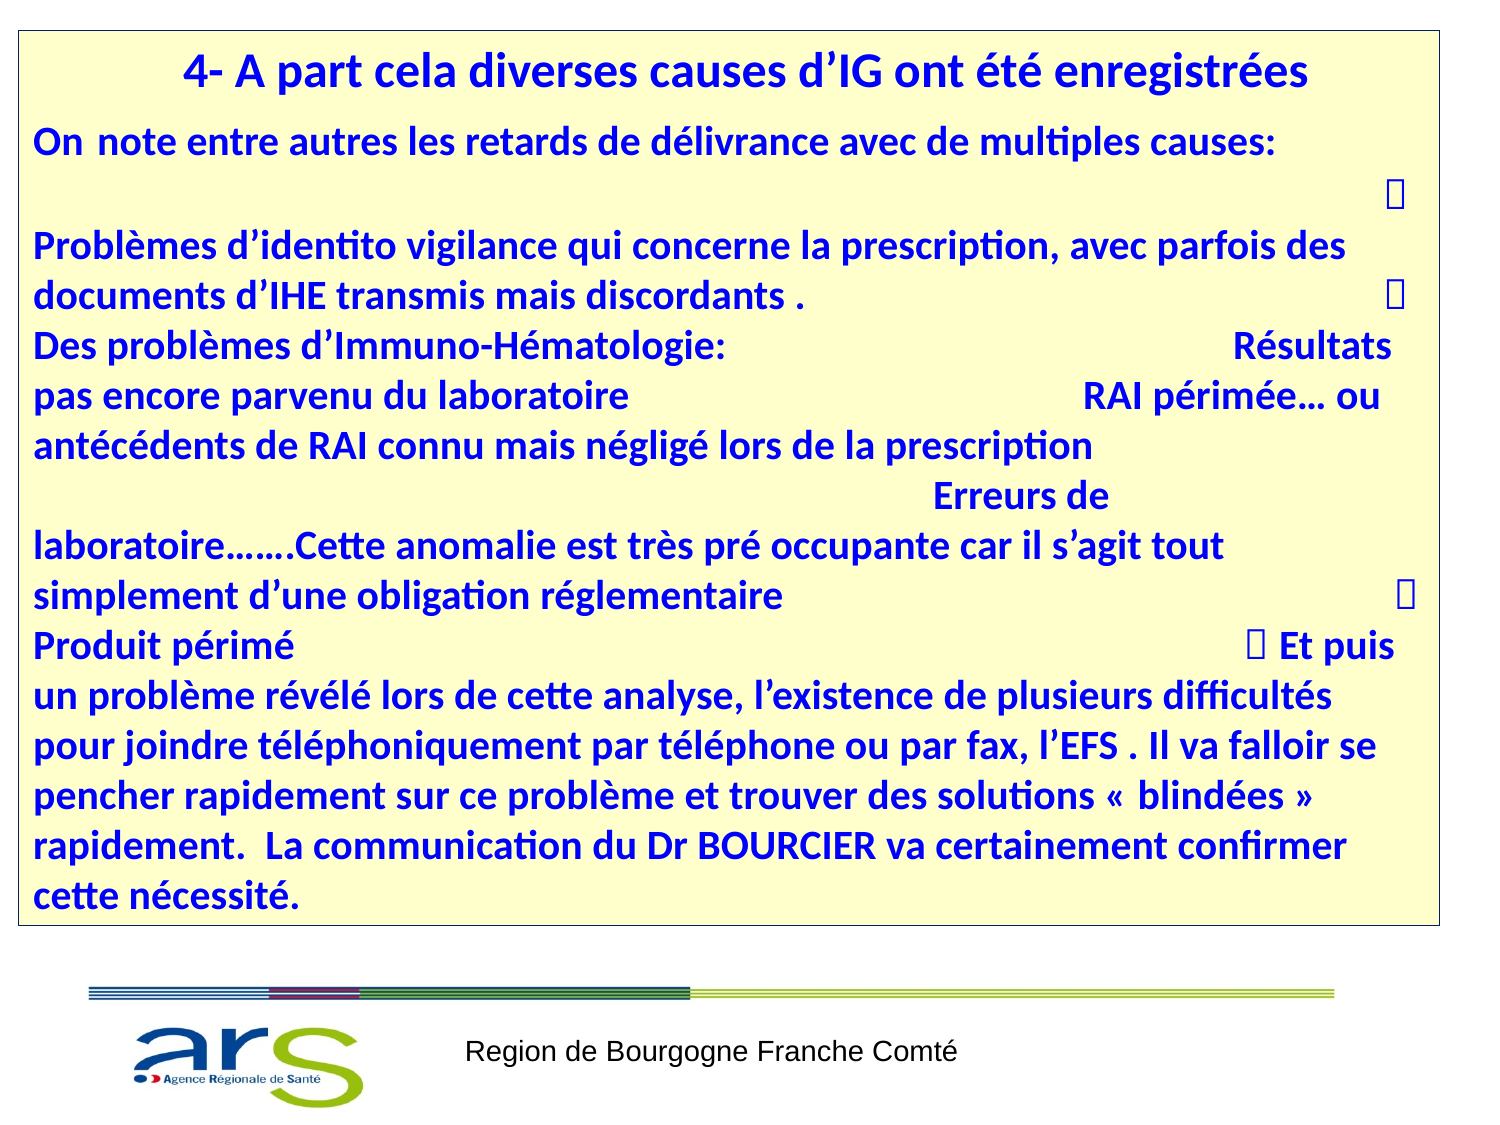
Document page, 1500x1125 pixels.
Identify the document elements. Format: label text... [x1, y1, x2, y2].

text_box 4- A part cela diverses causes d’IG ont été enregistrées On note entre autres les retards de délivrance avec de multiples causes:  Problèmes d’identito vigilance qui concerne la prescription, avec parfois des documents d’IHE transmis mais discordants .  Des problèmes d’Immuno-Hématologie: Résultats pas encore parvenu du laboratoire RAI périmée… ou antécédents de RAI connu mais négligé lors de la prescription Erreurs de laboratoire…….Cette anomalie est très pré occupante car il s’agit tout simplement d’une obligation réglementaire  Produit périmé  Et puis un problème révélé lors de cette analyse, l’existence de plusieurs difficultés pour joindre téléphoniquement par téléphone ou par fax, l’EFS . Il va falloir se pencher rapidement sur ce problème et trouver des solutions « blindées » rapidement. La communication du Dr BOURCIER va certainement confirmer cette nécessité. [18, 30, 1440, 926]
picture [87, 958, 1335, 1125]
